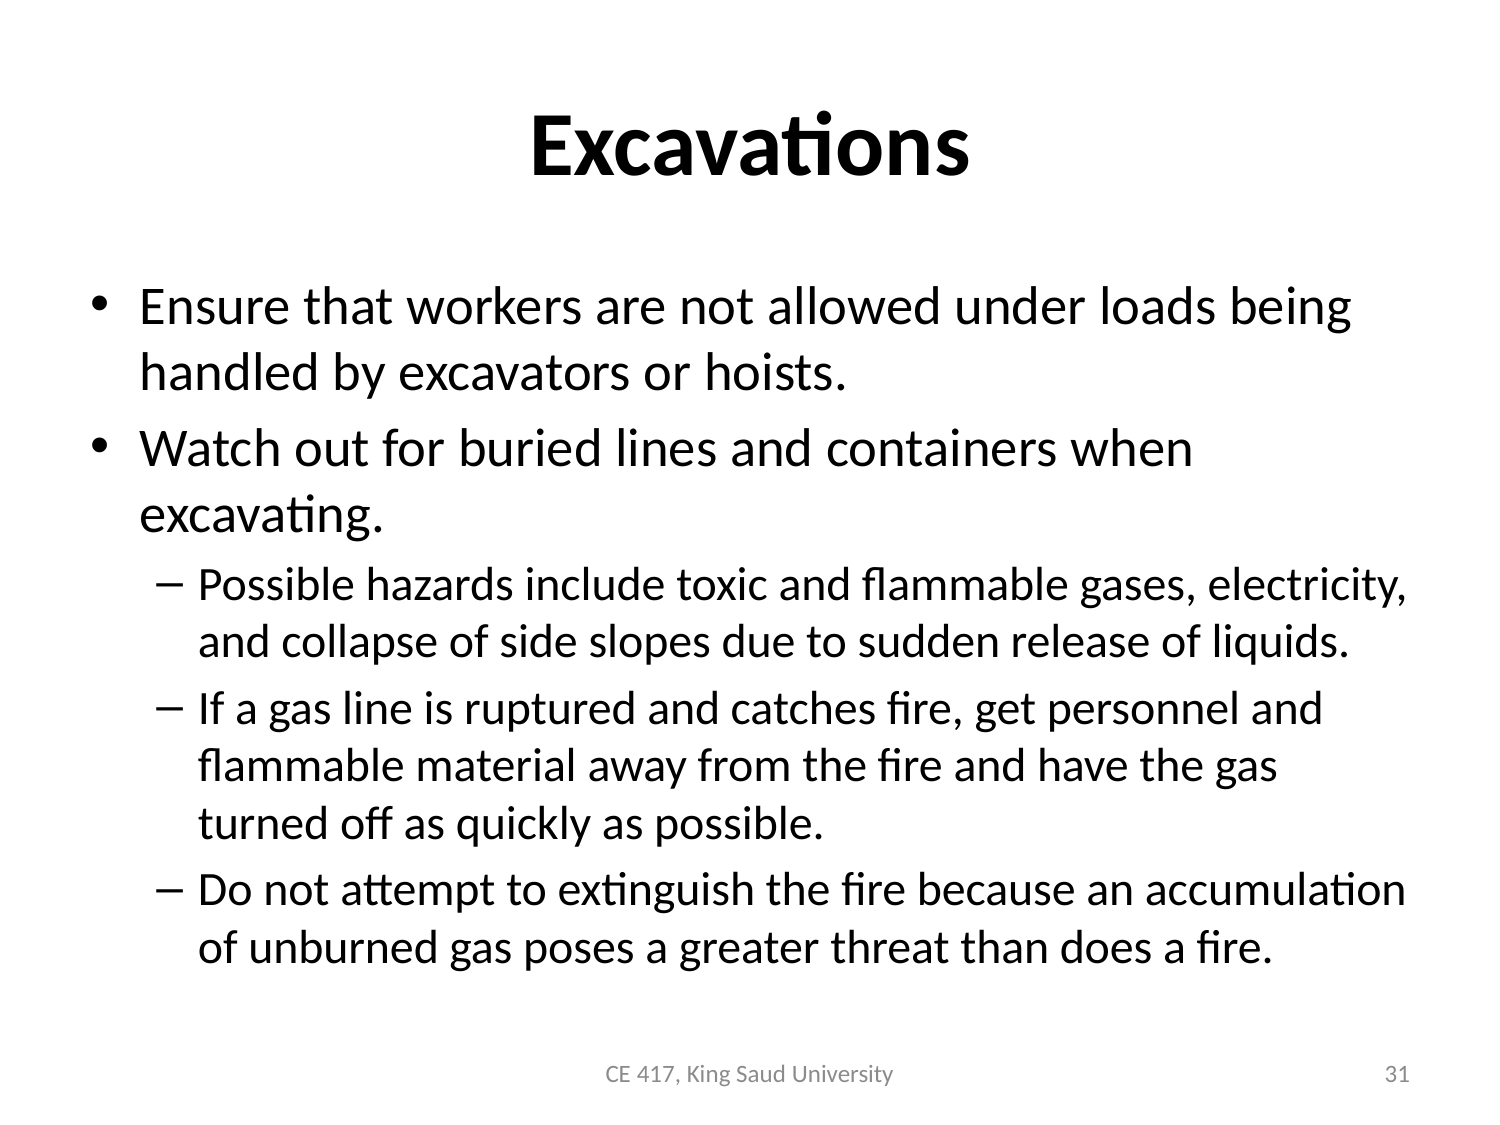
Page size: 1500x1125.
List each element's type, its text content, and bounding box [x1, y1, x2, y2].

footer CE 417, King Saud University [512, 1042, 988, 1103]
list Ensure that workers are not allowed under loads being handled by excavators or hoists. Watch out for buried lines and containers when excavating. Possible hazards include toxic and flammable gases, electricity, and collapse of side slopes due to sudden release of liquids. If a gas line is ruptured and catches fire, get personnel and flammable material away from the fire and have the gas turned off as quickly as possible. Do not attempt to extinguish the fire because an accumulation of unburned gas poses a greater threat than does a fire. [75, 262, 1425, 1075]
slide_number 31 [1074, 1042, 1425, 1103]
title Excavations [75, 45, 1425, 233]
